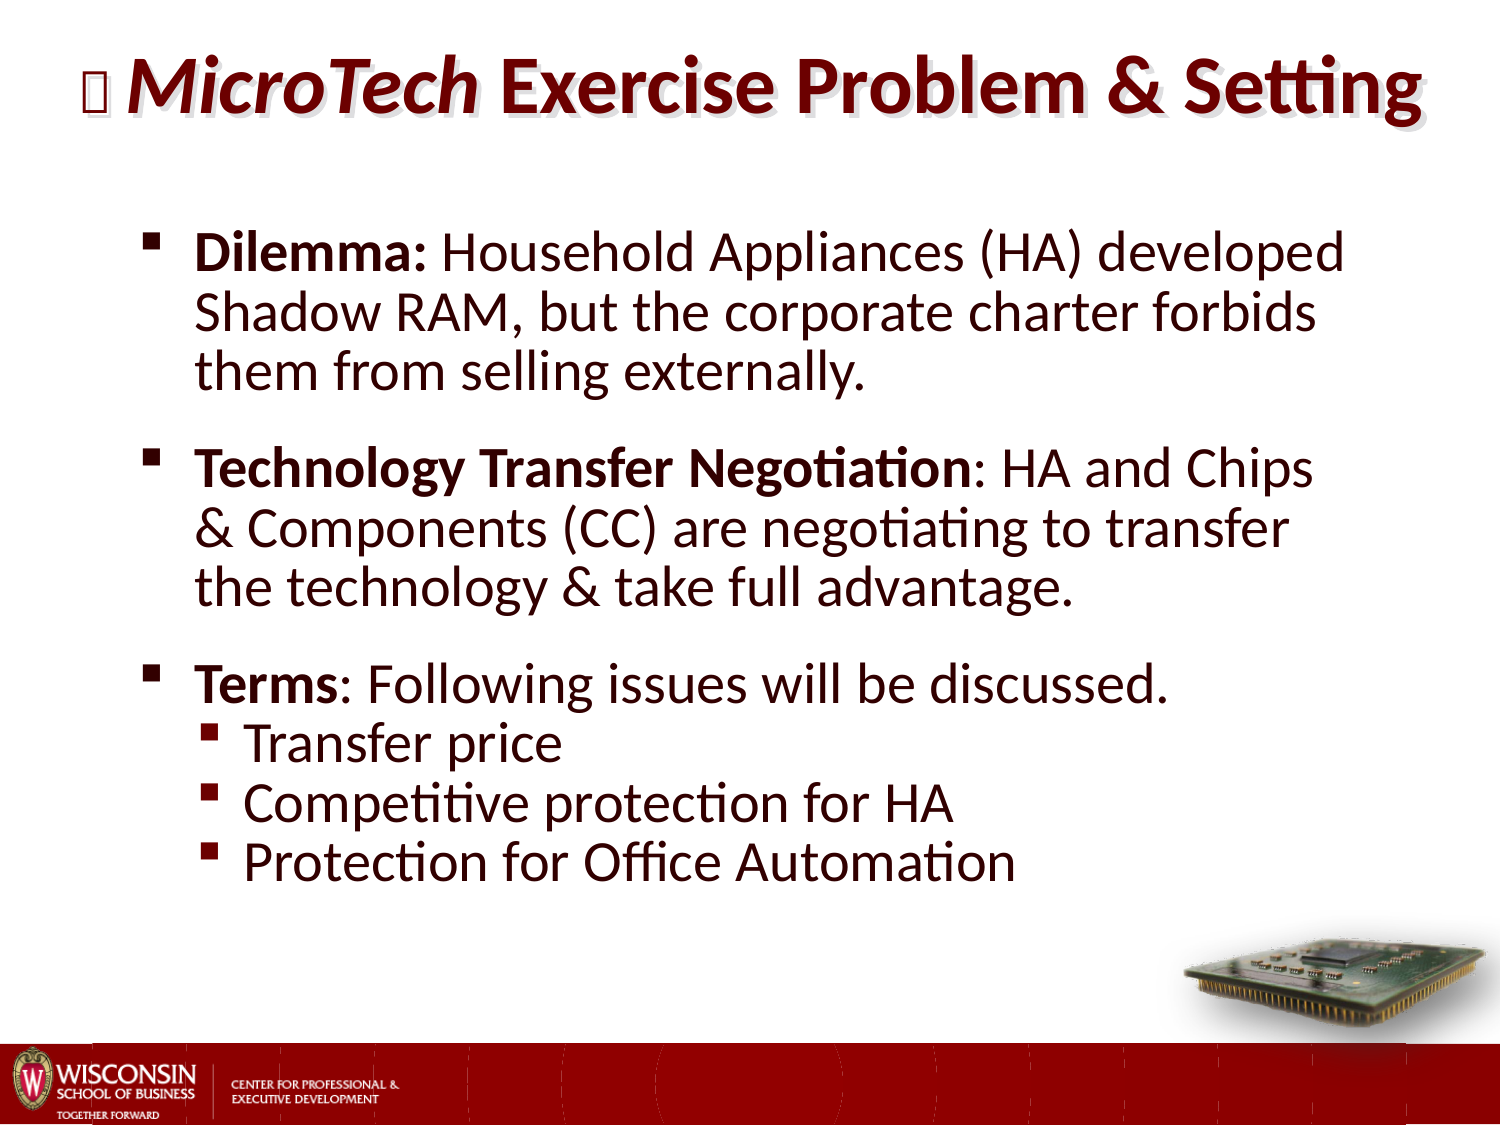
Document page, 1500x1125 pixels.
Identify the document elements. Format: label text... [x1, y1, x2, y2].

text_box  MicroTech Exercise Problem & Setting [1, 50, 1500, 135]
list Dilemma: Household Appliances (HA) developed Shadow RAM, but the corporate charter forbids them from selling externally. Technology Transfer Negotiation: HA and Chips & Components (CC) are negotiating to transfer the technology & take full advantage. Terms: Following issues will be discussed. Transfer price Competitive protection for HA Protection for Office Automation [123, 216, 1378, 960]
picture [12, 1046, 400, 1120]
picture [1180, 912, 1488, 1063]
